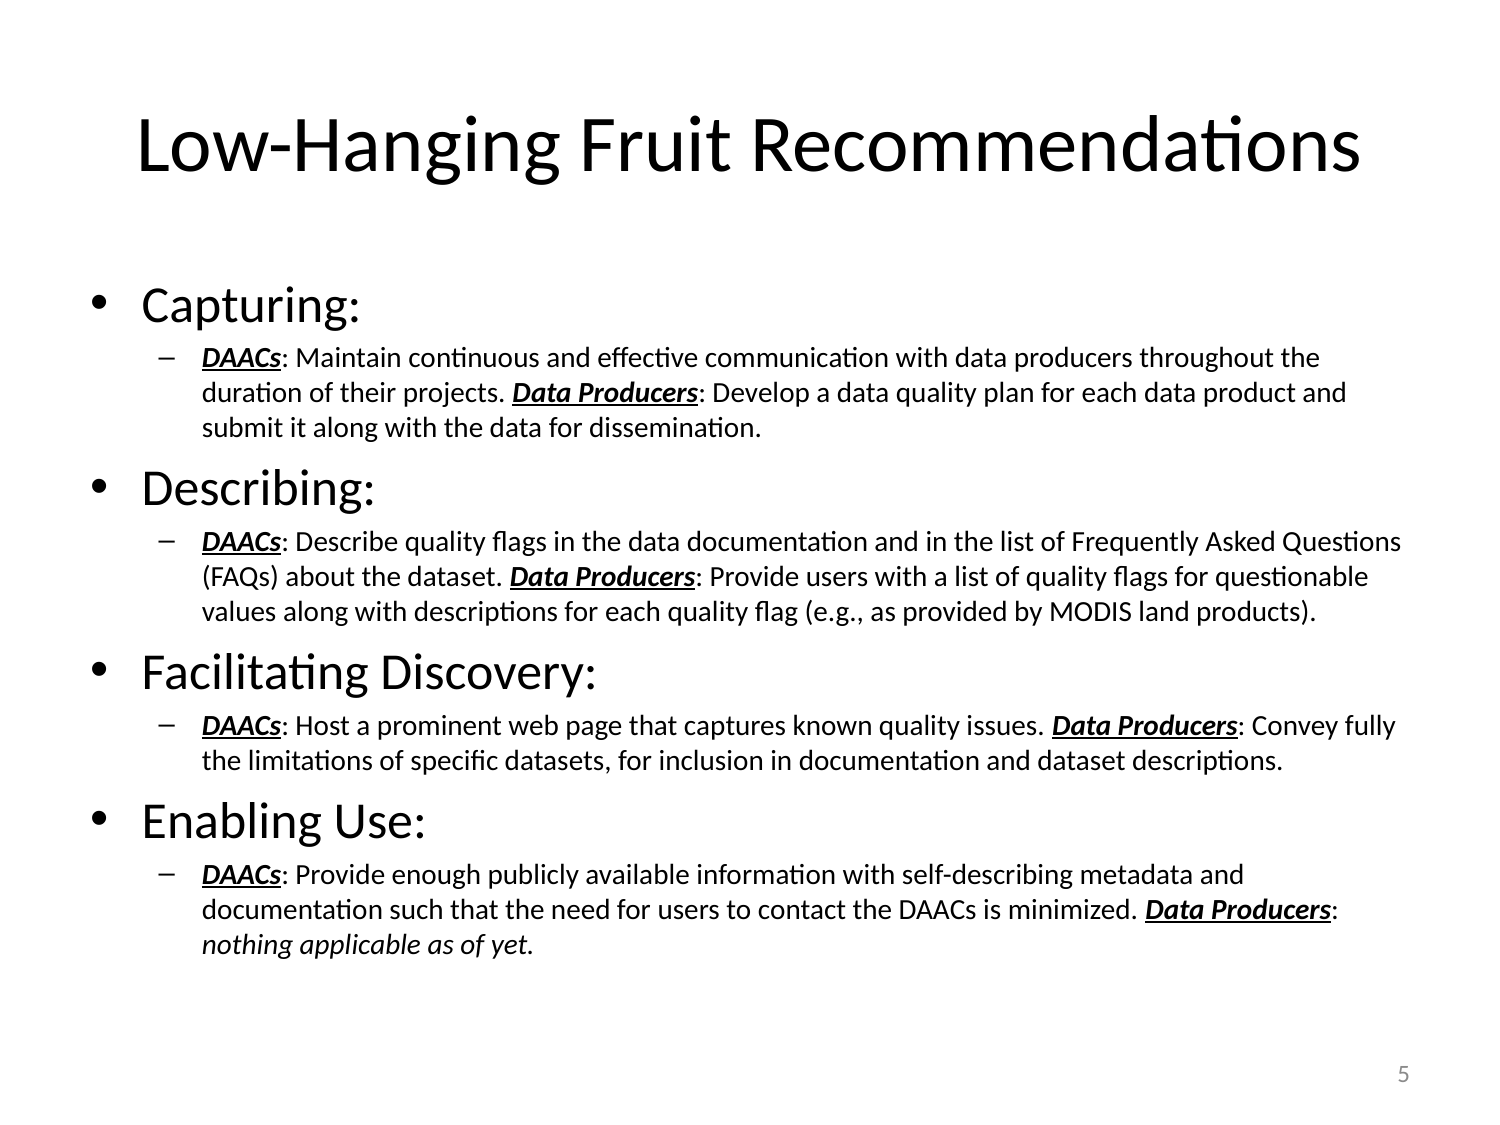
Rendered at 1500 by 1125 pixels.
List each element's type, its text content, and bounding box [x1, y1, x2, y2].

slide_number 5 [1074, 1042, 1425, 1103]
list Capturing: DAACs: Maintain continuous and effective communication with data producers throughout the duration of their projects. Data Producers: Develop a data quality plan for each data product and submit it along with the data for dissemination. Describing: DAACs: Describe quality flags in the data documentation and in the list of Frequently Asked Questions (FAQs) about the dataset. Data Producers: Provide users with a list of quality flags for questionable values along with descriptions for each quality flag (e.g., as provided by MODIS land products). Facilitating Discovery: DAACs: Host a prominent web page that captures known quality issues. Data Producers: Convey fully the limitations of specific datasets, for inclusion in documentation and dataset descriptions. Enabling Use: DAACs: Provide enough publicly available information with self-describing metadata and documentation such that the need for users to contact the DAACs is minimized. Data Producers: nothing applicable as of yet. [75, 262, 1425, 1005]
title Low-Hanging Fruit Recommendations [75, 45, 1425, 233]
